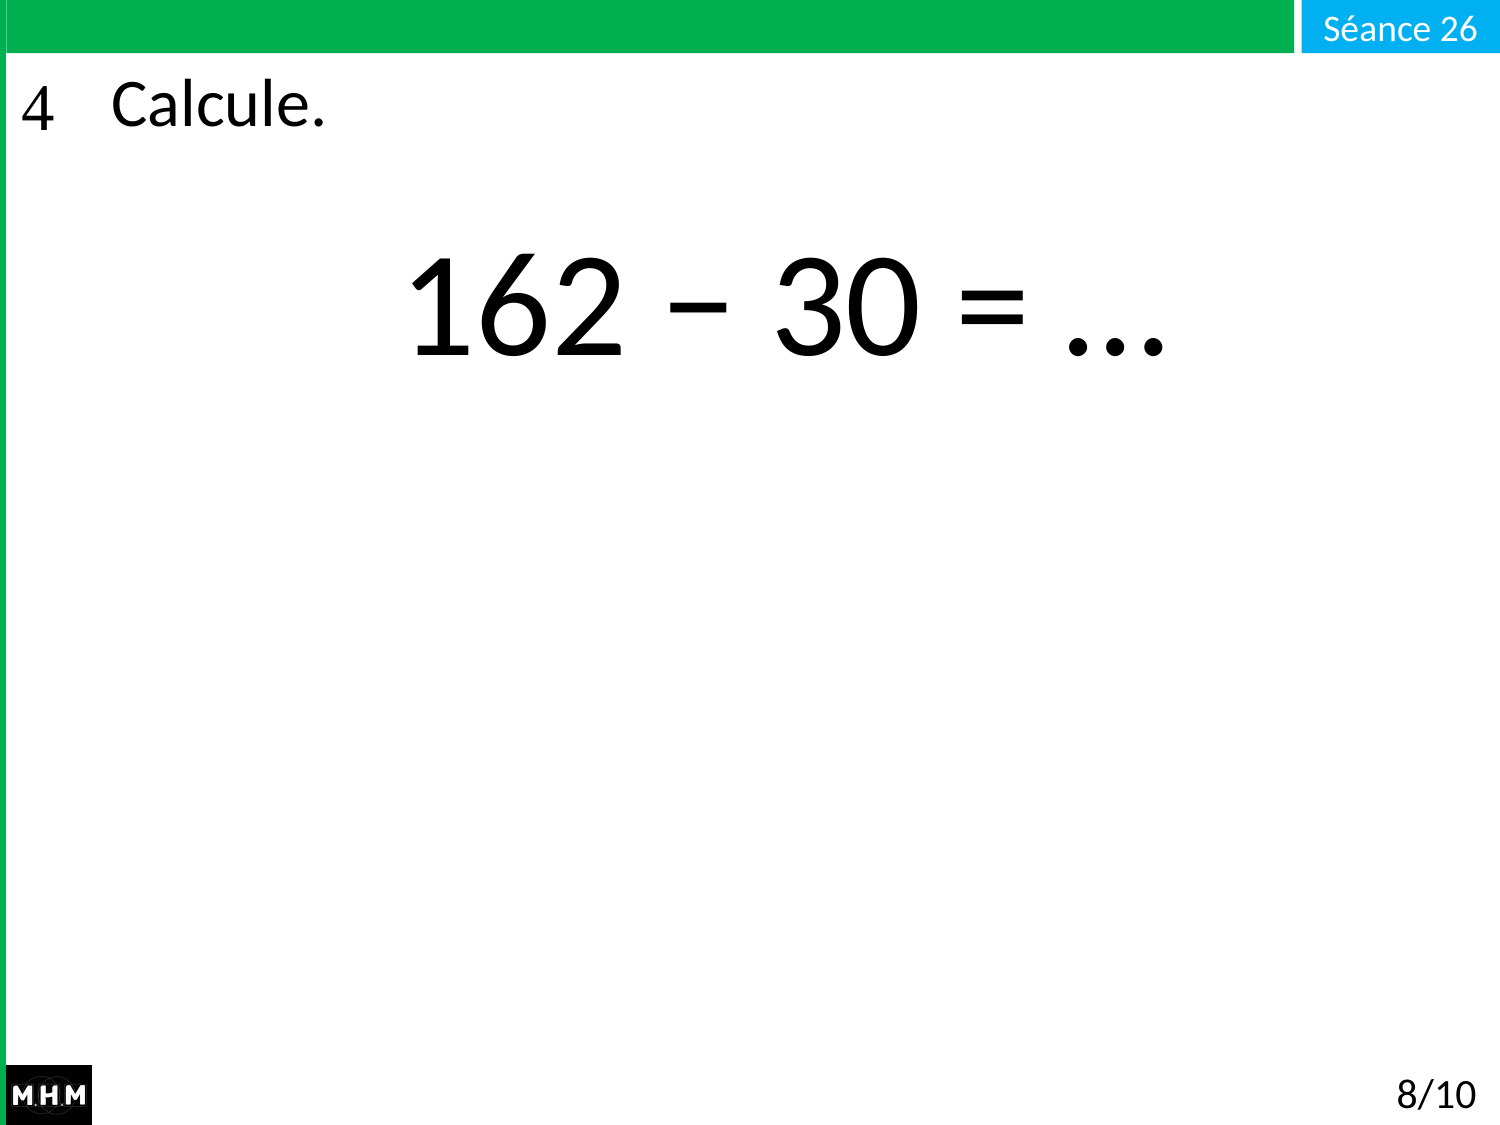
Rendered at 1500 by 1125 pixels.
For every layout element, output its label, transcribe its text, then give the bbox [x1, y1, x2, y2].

text_box 162 − 30 = … [385, 197, 1254, 393]
picture [6, 1065, 92, 1125]
title Calcule. [96, 60, 1391, 150]
list 8/10 [1373, 1064, 1500, 1125]
